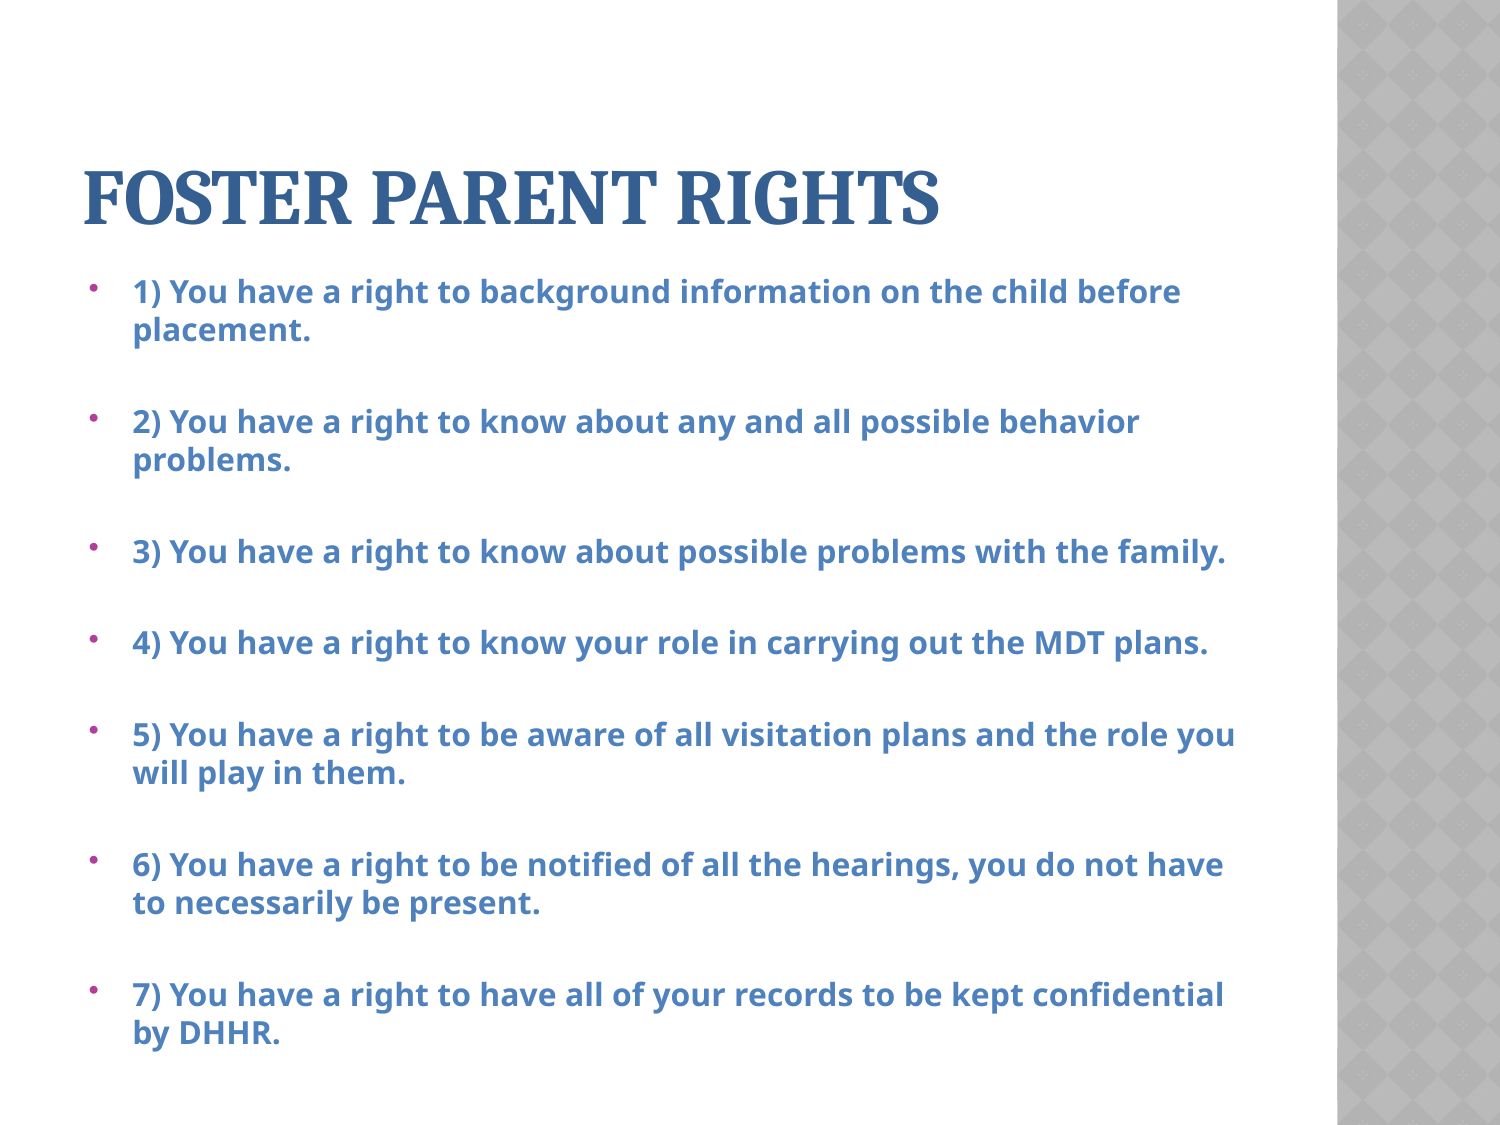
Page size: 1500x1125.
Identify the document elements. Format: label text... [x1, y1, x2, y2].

list 1) You have a right to background information on the child before placement. 2) You have a right to know about any and all possible behavior problems. 3) You have a right to know about possible problems with the family. 4) You have a right to know your role in carrying out the MDT plans. 5) You have a right to be aware of all visitation plans and the role you will play in them. 6) You have a right to be notified of all the hearings, you do not have to necessarily be present. 7) You have a right to have all of your records to be kept confidential by DHHR. [75, 264, 1263, 1059]
title Foster Parent Rights [75, 52, 1263, 240]
